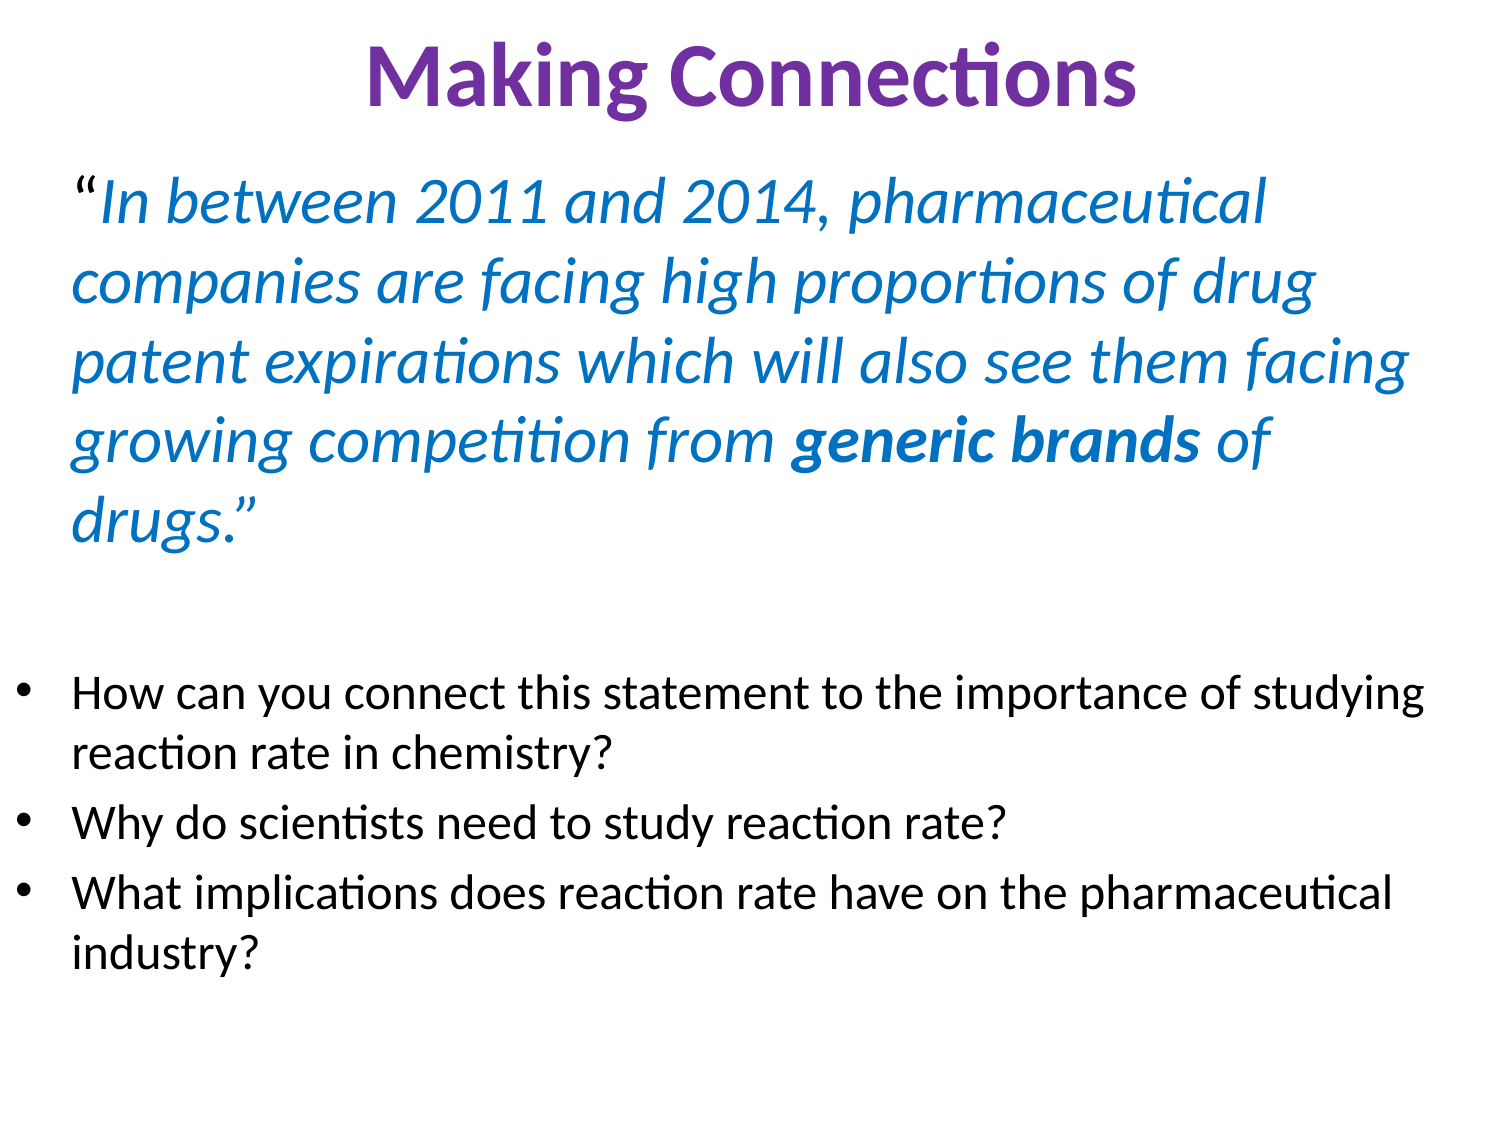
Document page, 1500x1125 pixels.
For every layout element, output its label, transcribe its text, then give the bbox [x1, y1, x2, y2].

title Making Connections [76, 0, 1427, 140]
list “In between 2011 and 2014, pharmaceutical companies are facing high proportions of drug patent expirations which will also see them facing growing competition from generic brands of drugs.” How can you connect this statement to the importance of studying reaction rate in chemistry? Why do scientists need to study reaction rate? What implications does reaction rate have on the pharmaceutical industry? [0, 148, 1471, 1125]
